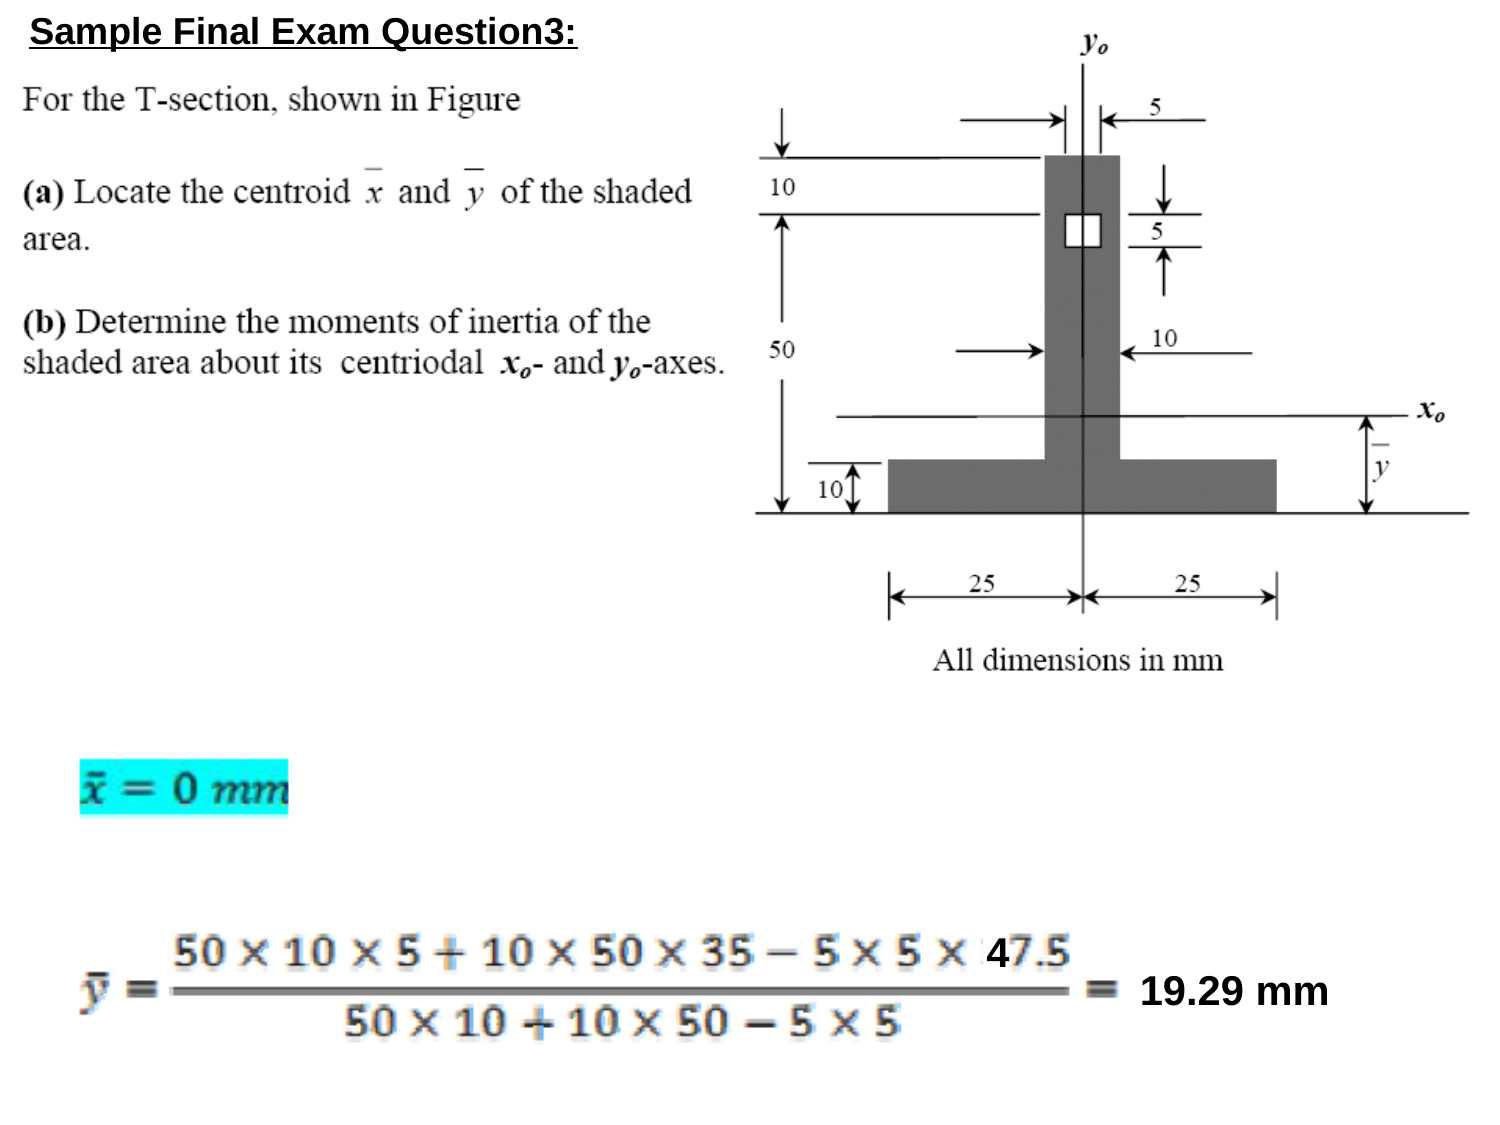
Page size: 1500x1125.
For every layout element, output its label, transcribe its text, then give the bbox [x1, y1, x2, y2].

text_box Sample Final Exam Question3: [14, 0, 594, 60]
picture [17, 77, 729, 388]
picture [76, 751, 1353, 1061]
picture [749, 30, 1475, 675]
